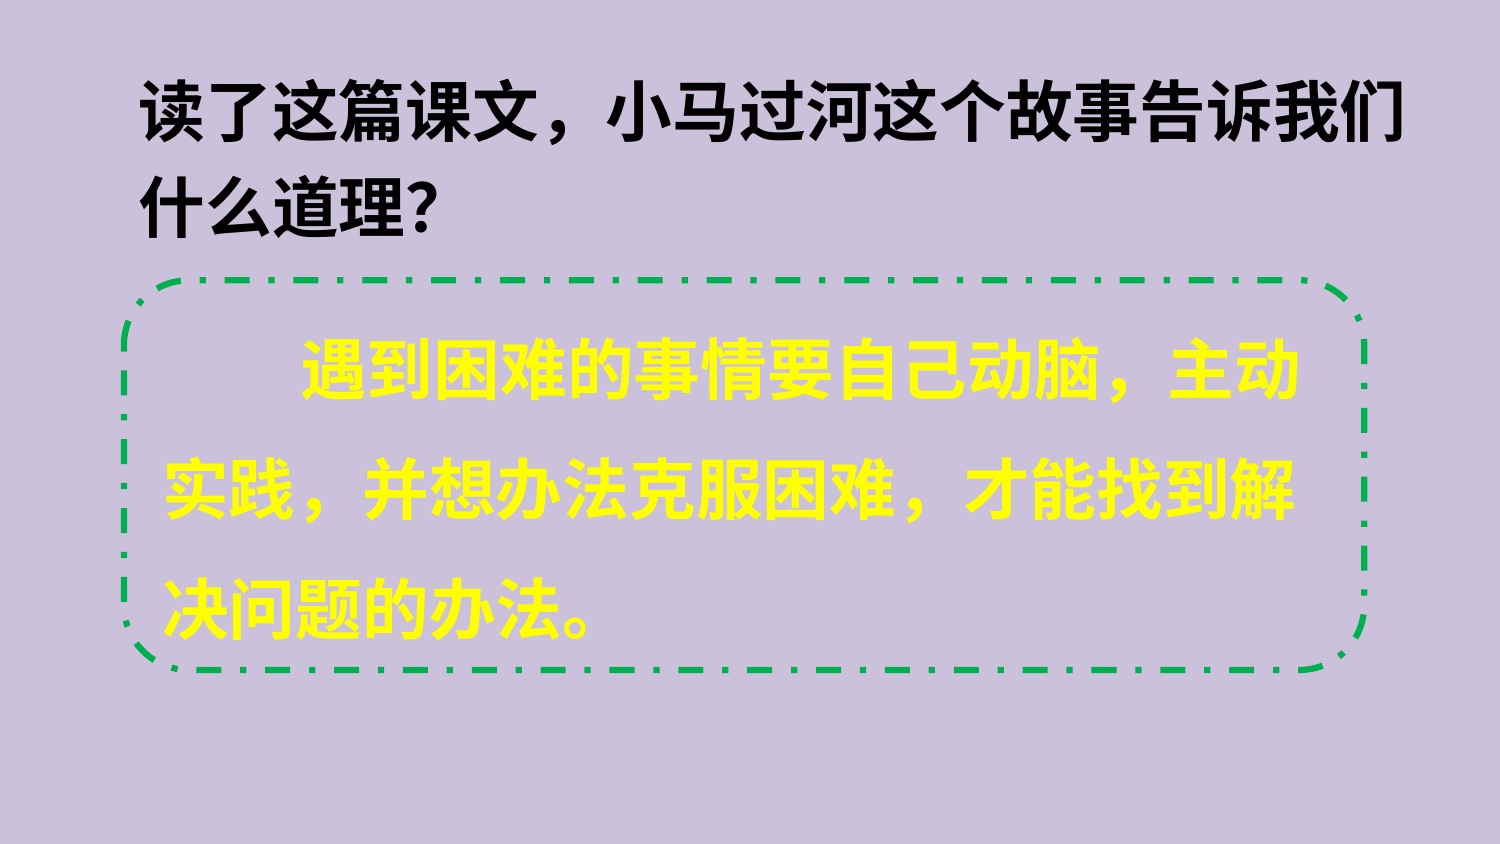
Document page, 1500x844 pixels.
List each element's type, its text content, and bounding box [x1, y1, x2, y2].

text_box 读了这篇课文，小马过河这个故事告诉我们什么道理？ [123, 46, 1434, 254]
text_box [123, 279, 1365, 671]
